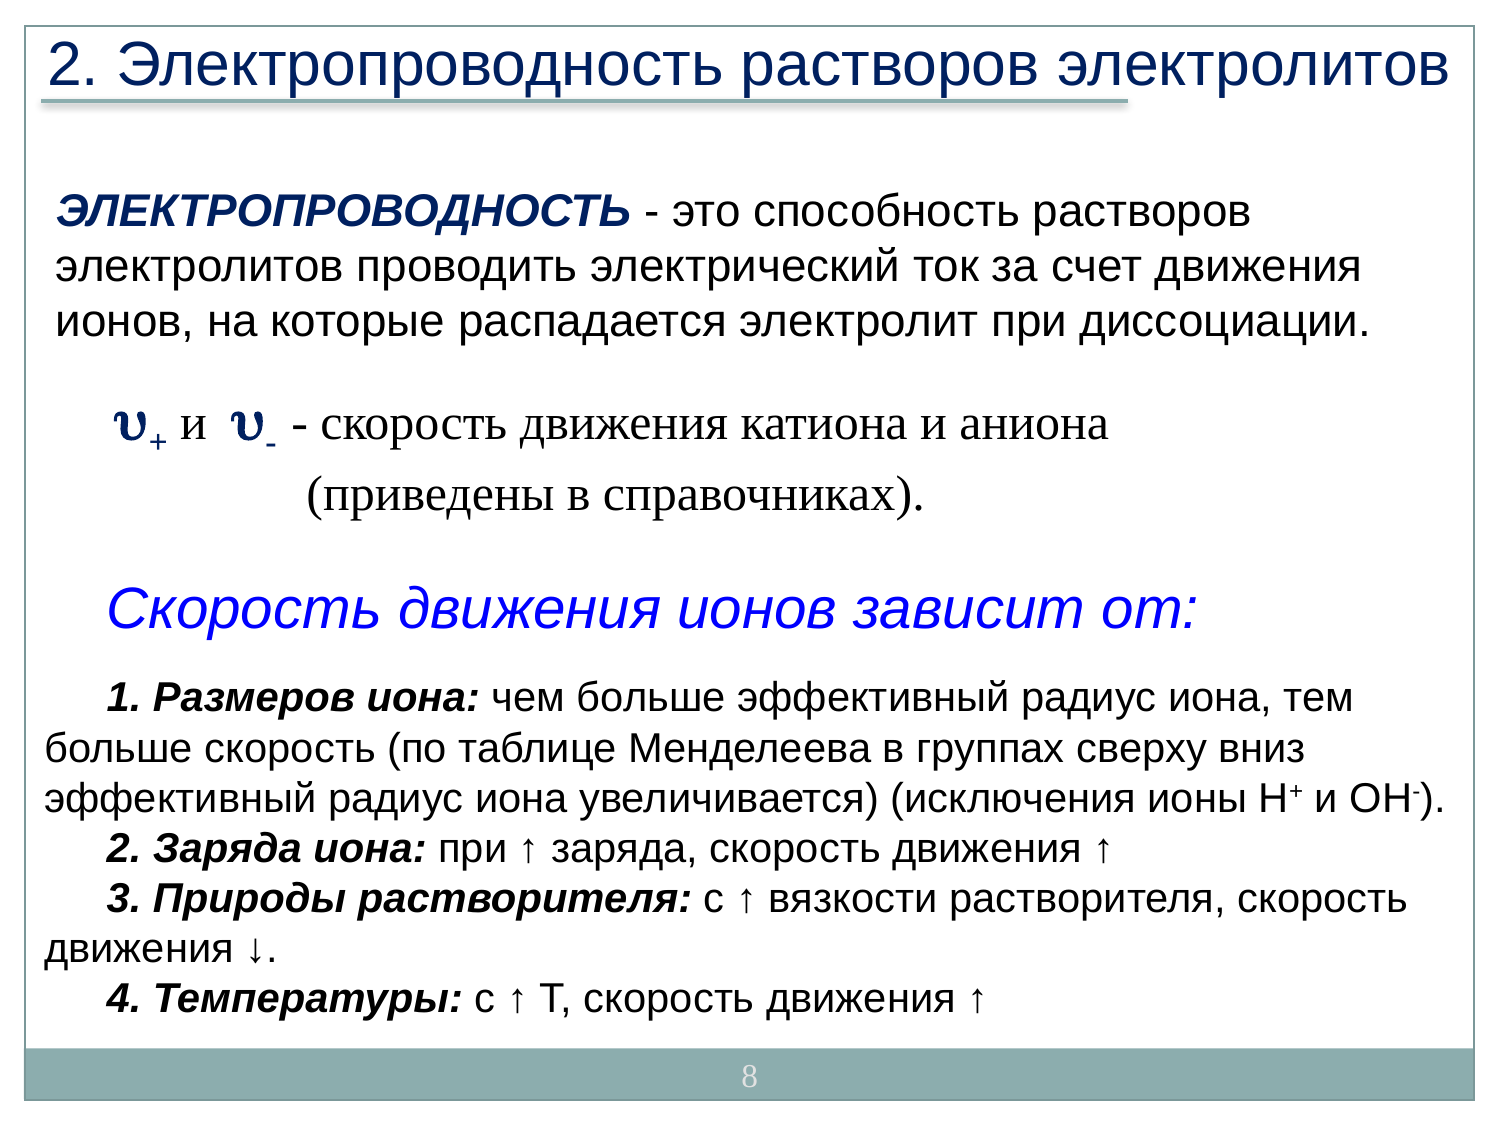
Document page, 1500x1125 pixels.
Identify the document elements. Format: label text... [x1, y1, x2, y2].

slide_number 8 [699, 1037, 800, 1110]
text_box ЭЛЕКТРОПРОВОДНОСТЬ - это способность растворов электролитов проводить электрический ток за счет движения ионов, на которые распадается электролит при диссоциации. [41, 173, 1500, 354]
text_box Скорость движения ионов зависит от: 1. Размеров иона: чем больше эффективный радиус иона, тем больше скорость (по таблице Менделеева в группах сверху вниз эффективный радиус иона увеличивается) (исключения ионы Н+ и ОН-). 2. Заряда иона: при ↑ заряда, скорость движения ↑ 3. Природы растворителя: с ↑ вязкости растворителя, скорость движения ↓. 4. Температуры: с ↑ Т, скорость движения ↑ [29, 562, 1471, 1028]
text_box + и - - скорость движения катиона и аниона (приведены в справочниках). [100, 373, 1447, 528]
text_box 2. Электропроводность растворов электролитов [0, 7, 1500, 114]
